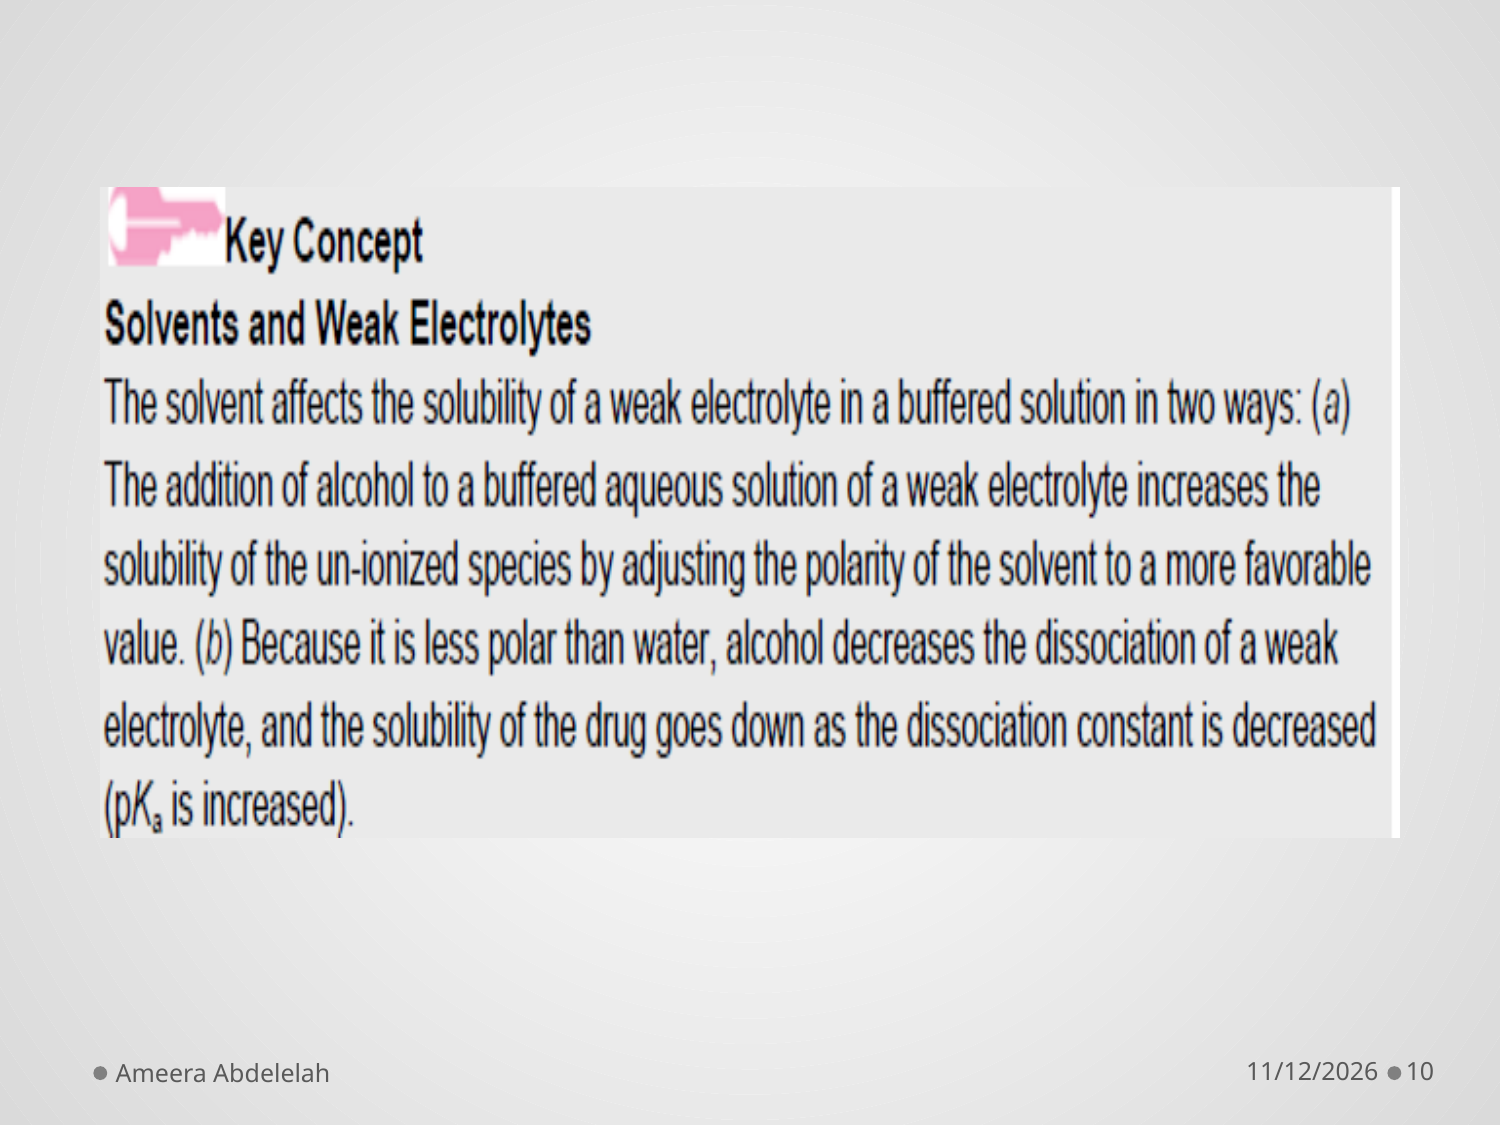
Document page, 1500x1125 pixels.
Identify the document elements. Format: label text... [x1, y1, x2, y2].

slide_number 10 [1401, 1042, 1494, 1103]
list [99, 187, 1401, 838]
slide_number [1043, 1042, 1386, 1103]
footer Ameera Abdelelah [108, 1042, 576, 1103]
